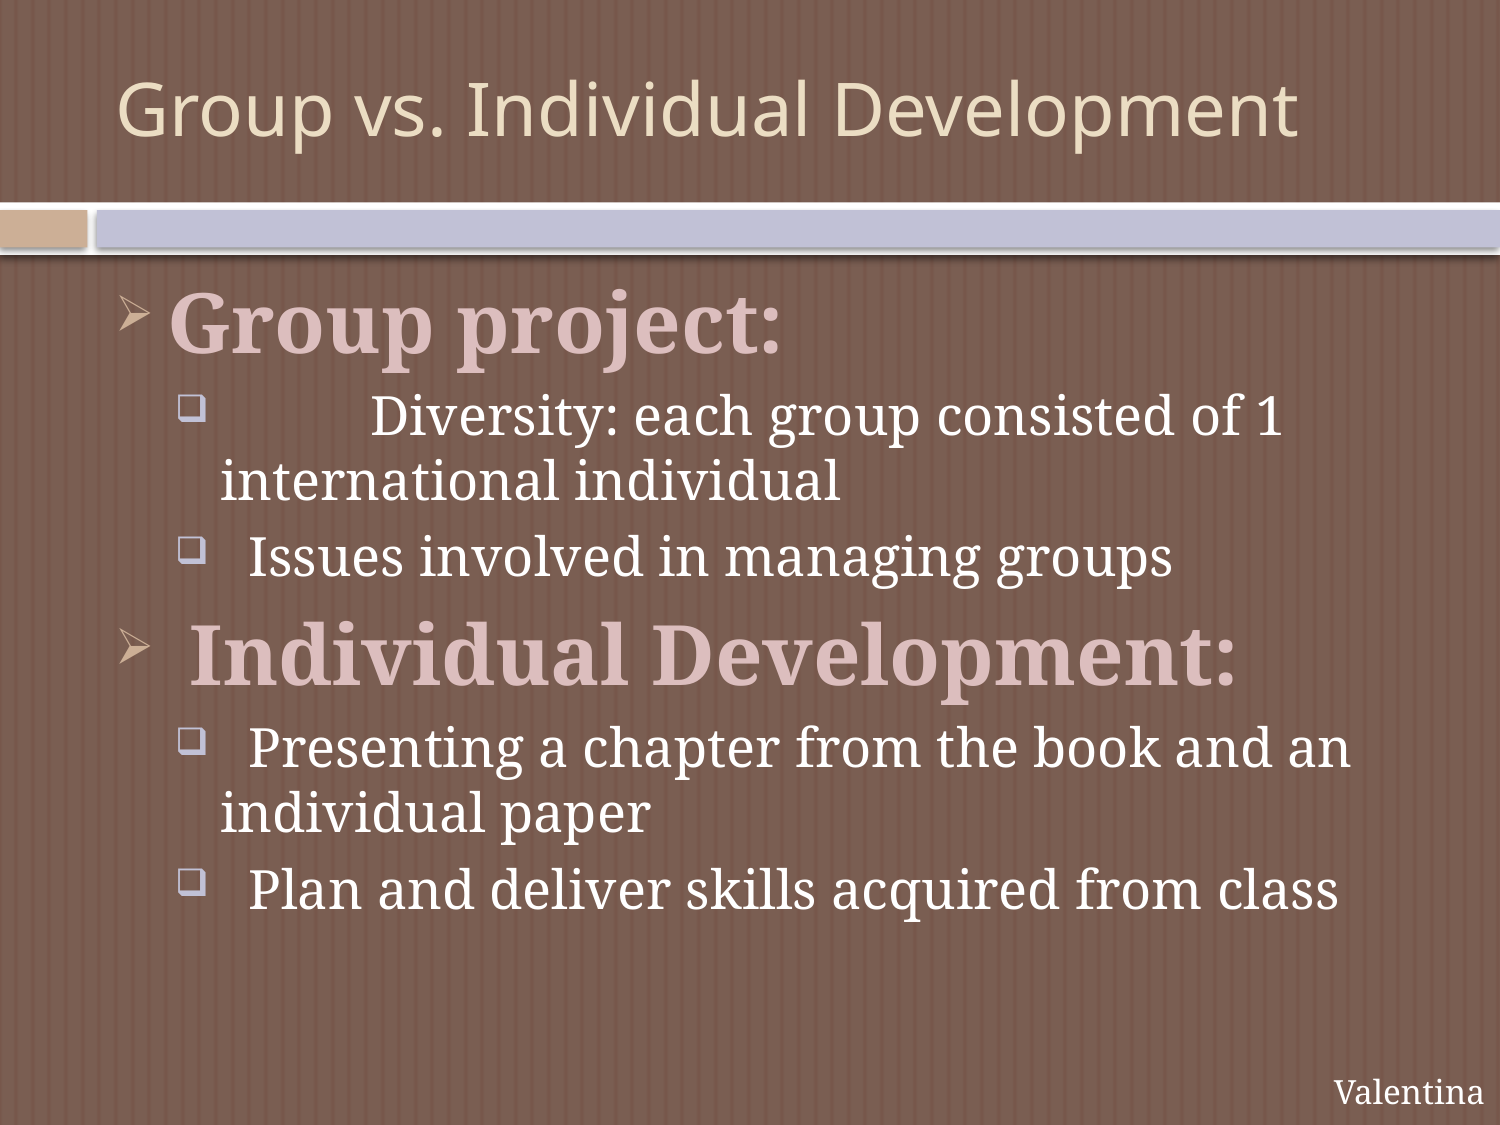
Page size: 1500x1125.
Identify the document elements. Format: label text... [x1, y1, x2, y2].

list Group project: Diversity: each group consisted of 1 international individual Issues involved in managing groups Individual Development: Presenting a chapter from the book and an individual paper Plan and deliver skills acquired from class [100, 262, 1438, 1000]
text_box Valentina [1175, 1064, 1500, 1119]
title Group vs. Individual Development [100, 24, 1438, 188]
